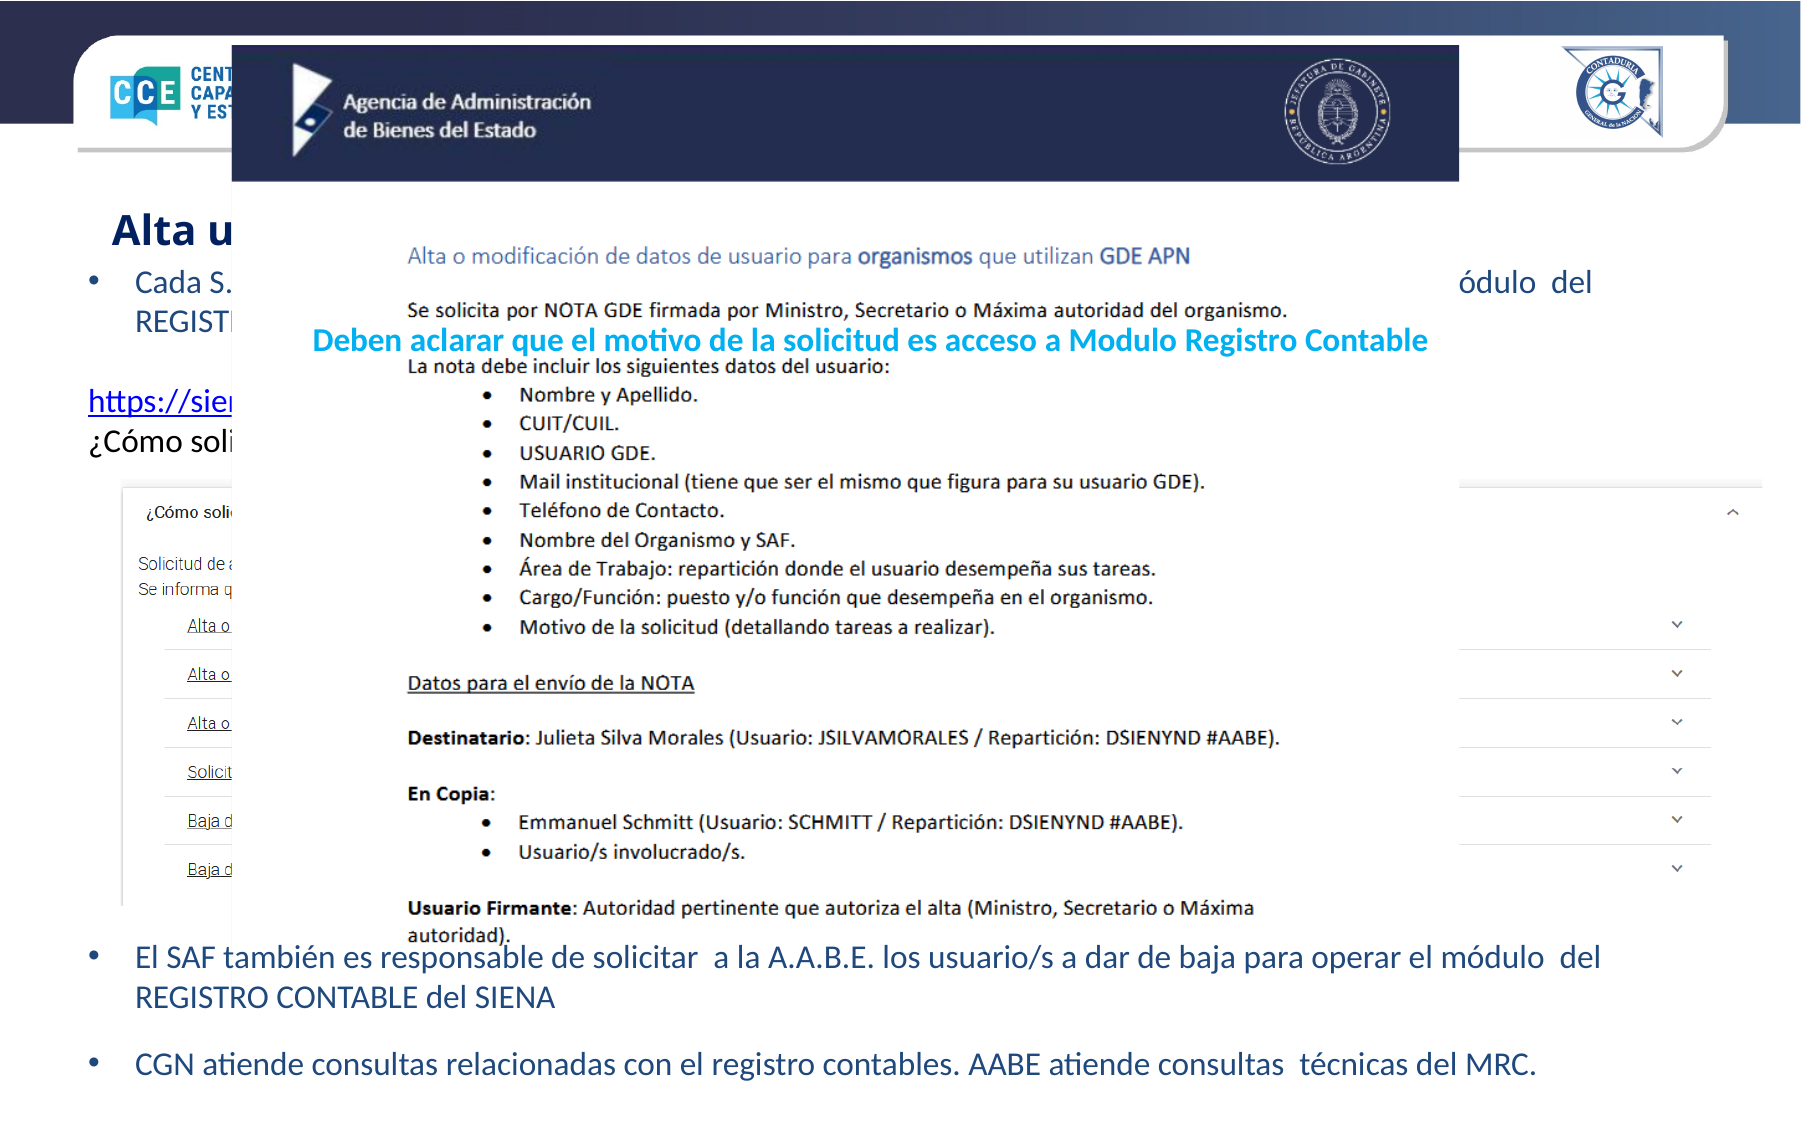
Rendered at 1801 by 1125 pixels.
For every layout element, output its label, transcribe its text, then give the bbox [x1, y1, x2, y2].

text_box Cada S.A.F. solicita a la A.A.B.E. el alta/rehabilitación de usuario/s con el permiso para operar el módulo del REGISTRO CONTABLE de SIENA. https://siena.bienesdelestado.gob.ar/Faq/Faqs ¿Cómo solicito una gestión de usuario Siena? Se encuentran los instructivos necesarios: [73, 252, 226, 667]
text_box Alta usuario MRC de SIENA [97, 196, 226, 279]
picture [0, 1, 1801, 156]
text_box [231, 45, 1460, 1000]
picture [1460, 479, 1763, 906]
text_box Cada S.A.F. solicita a la A.A.B.E. el alta/rehabilitación de usuario/s con el permiso para operar el módulo del REGISTRO CONTABLE de SIENA. https://siena.bienesdelestado.gob.ar/Faq/Faqs ¿Cómo solicito una gestión de usuario Siena? Se encuentran los instructivos necesarios: [1465, 252, 1728, 479]
text_box El SAF también es responsable de solicitar a la A.A.B.E. los usuario/s a dar de baja para operar el módulo del REGISTRO CONTABLE del SIENA [73, 928, 1751, 1023]
text_box CGN atiende consultas relacionadas con el registro contables. AABE atiende consultas técnicas del MRC. [73, 1034, 1751, 1090]
picture [120, 479, 231, 906]
